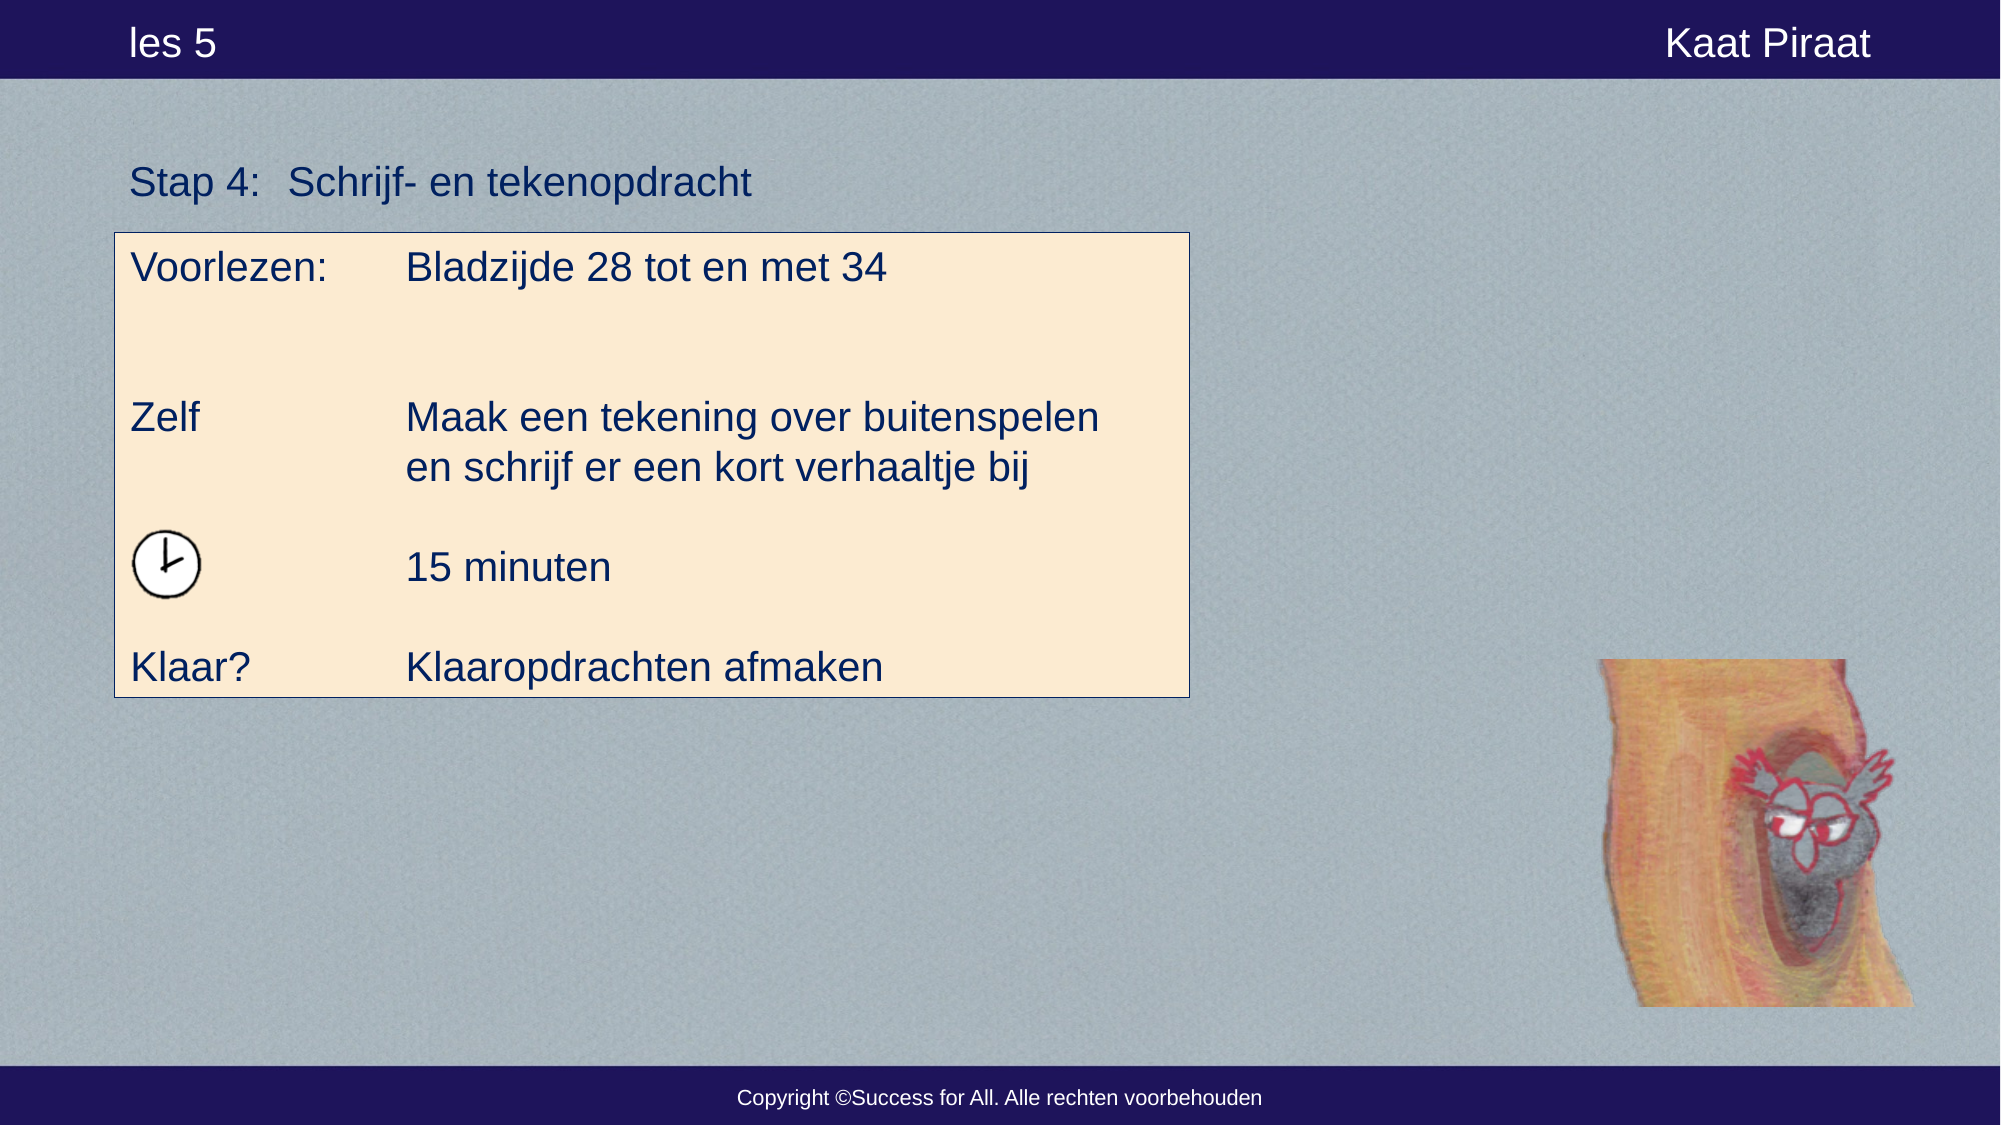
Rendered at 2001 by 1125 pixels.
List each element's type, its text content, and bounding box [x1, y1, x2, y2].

text_box Kaat Piraat [999, 8, 1886, 73]
text_box Copyright ©Success for All. Alle rechten voorbehouden [0, 1076, 2000, 1125]
text_box Voorlezen: Bladzijde 28 tot en met 34 Zelf Maak een tekening over buitenspelen en schrijf er een kort verhaaltje bij 15 minuten Klaar? Klaaropdrachten afmaken [114, 232, 1190, 698]
text_box les 5 [114, 8, 354, 73]
text_box Stap 4: Schrijf- en tekenopdracht [114, 147, 907, 213]
picture [0, 0, 2001, 1125]
